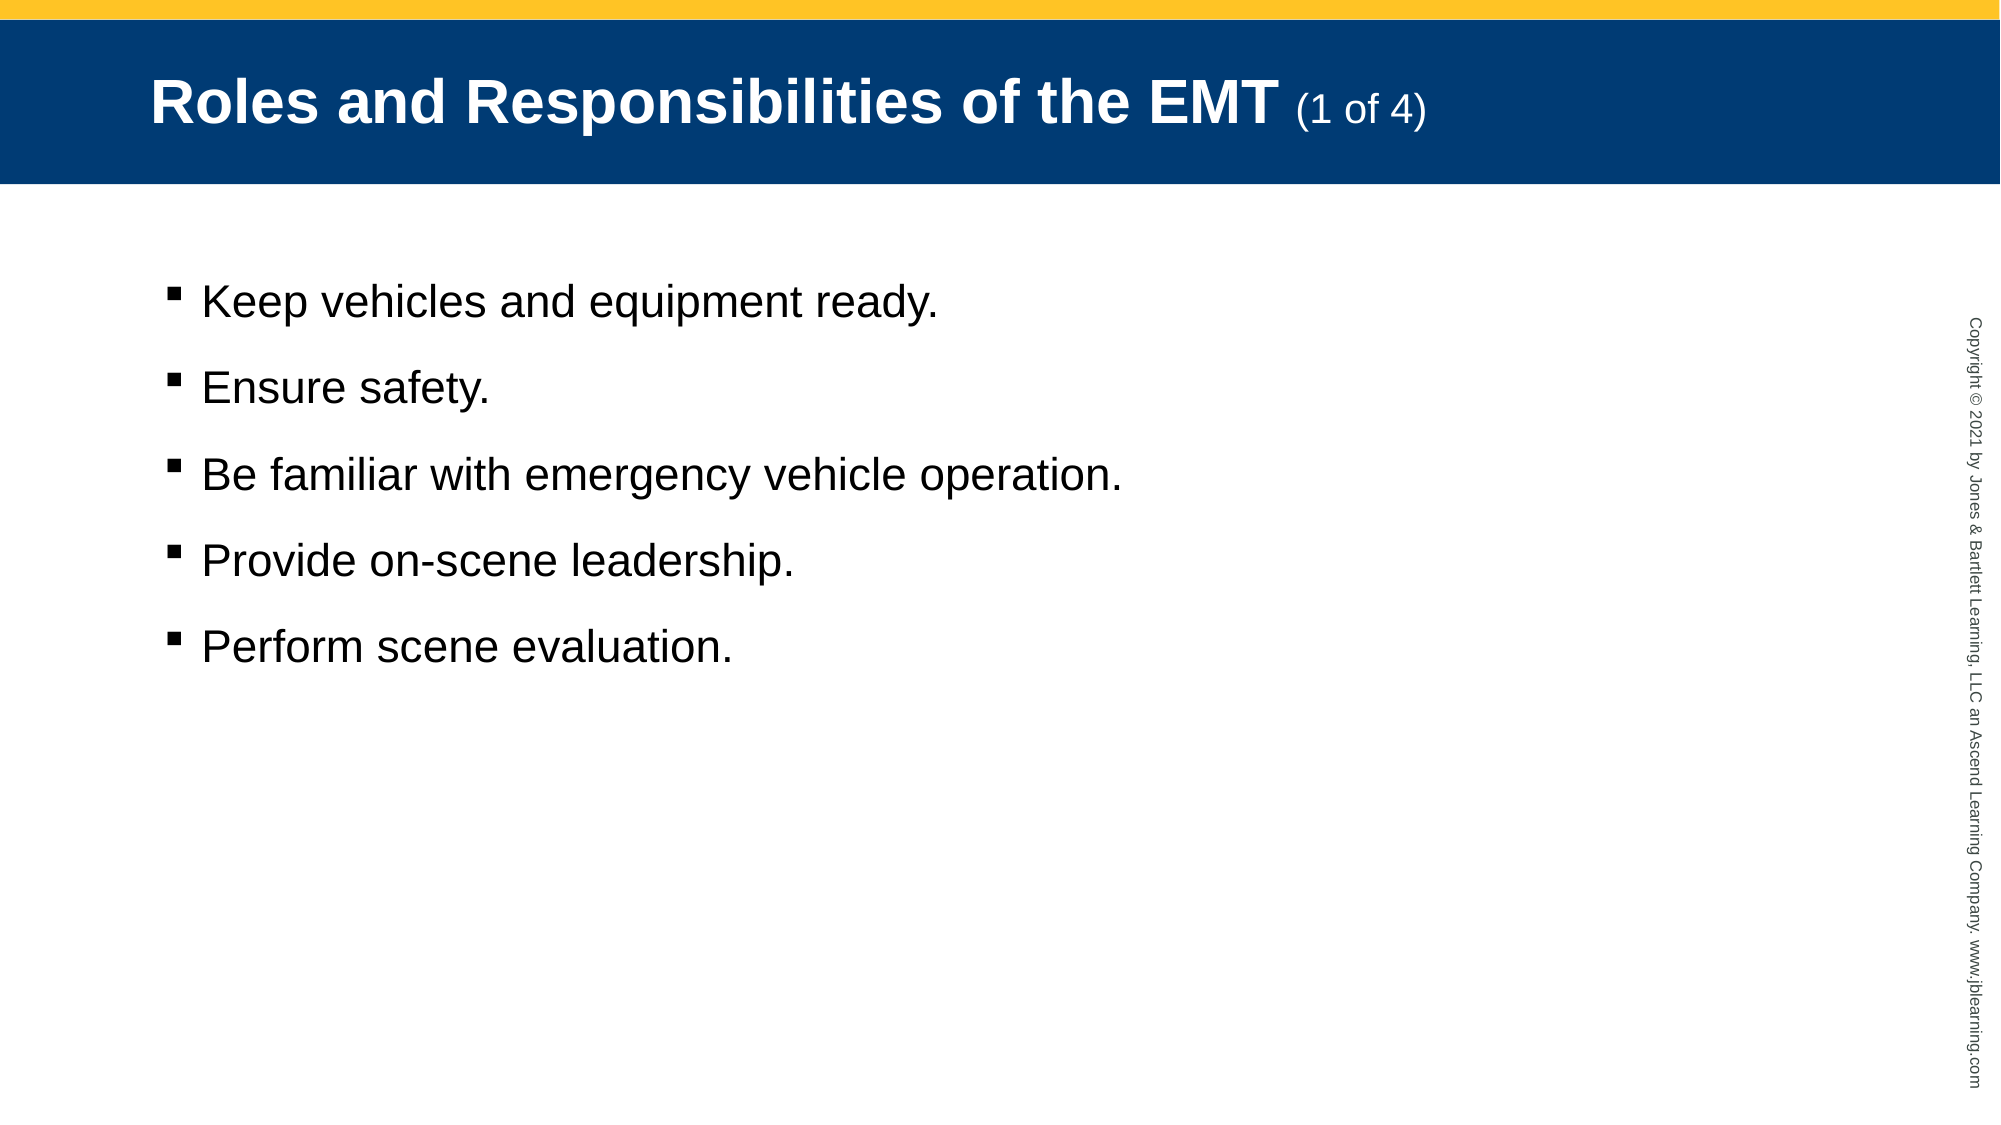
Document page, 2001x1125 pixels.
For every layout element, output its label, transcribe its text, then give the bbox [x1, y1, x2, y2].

title Roles and Responsibilities of the EMT (1 of 4) [0, 19, 2000, 185]
list Keep vehicles and equipment ready. Ensure safety. Be familiar with emergency vehicle operation. Provide on-scene leadership. Perform scene evaluation. [148, 241, 1861, 896]
